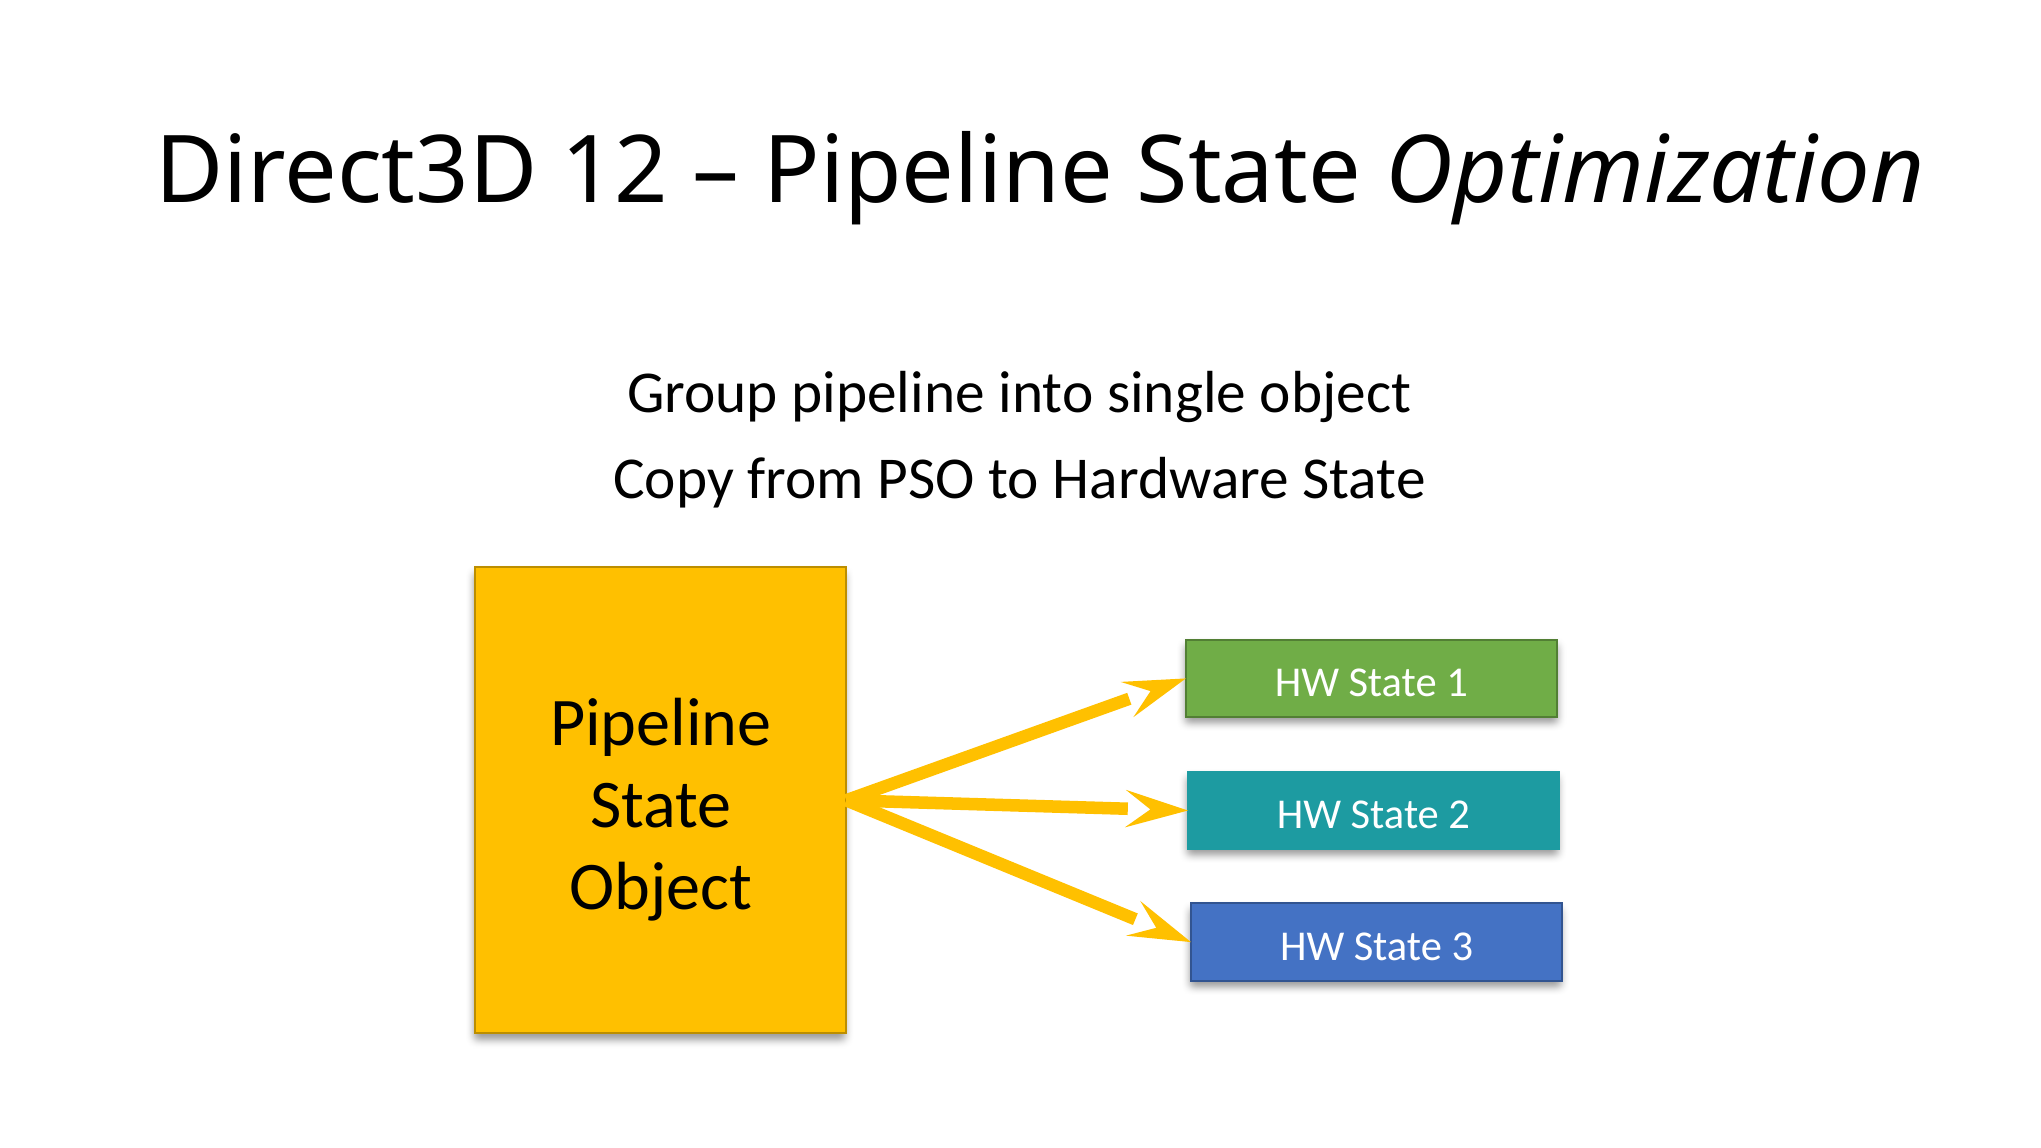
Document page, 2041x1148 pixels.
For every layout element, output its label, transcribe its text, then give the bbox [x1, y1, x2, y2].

list Group pipeline into single object Copy from PSO to Hardware State [140, 305, 1900, 568]
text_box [846, 800, 1191, 943]
title Direct3D 12 – Pipeline State Optimization [140, 61, 1973, 283]
text_box HW State 2 [1187, 771, 1560, 850]
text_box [846, 678, 1186, 800]
text_box HW State 1 [1185, 639, 1558, 718]
text_box HW State 3 [1190, 902, 1563, 982]
text_box Pipeline State Object [474, 566, 847, 1034]
